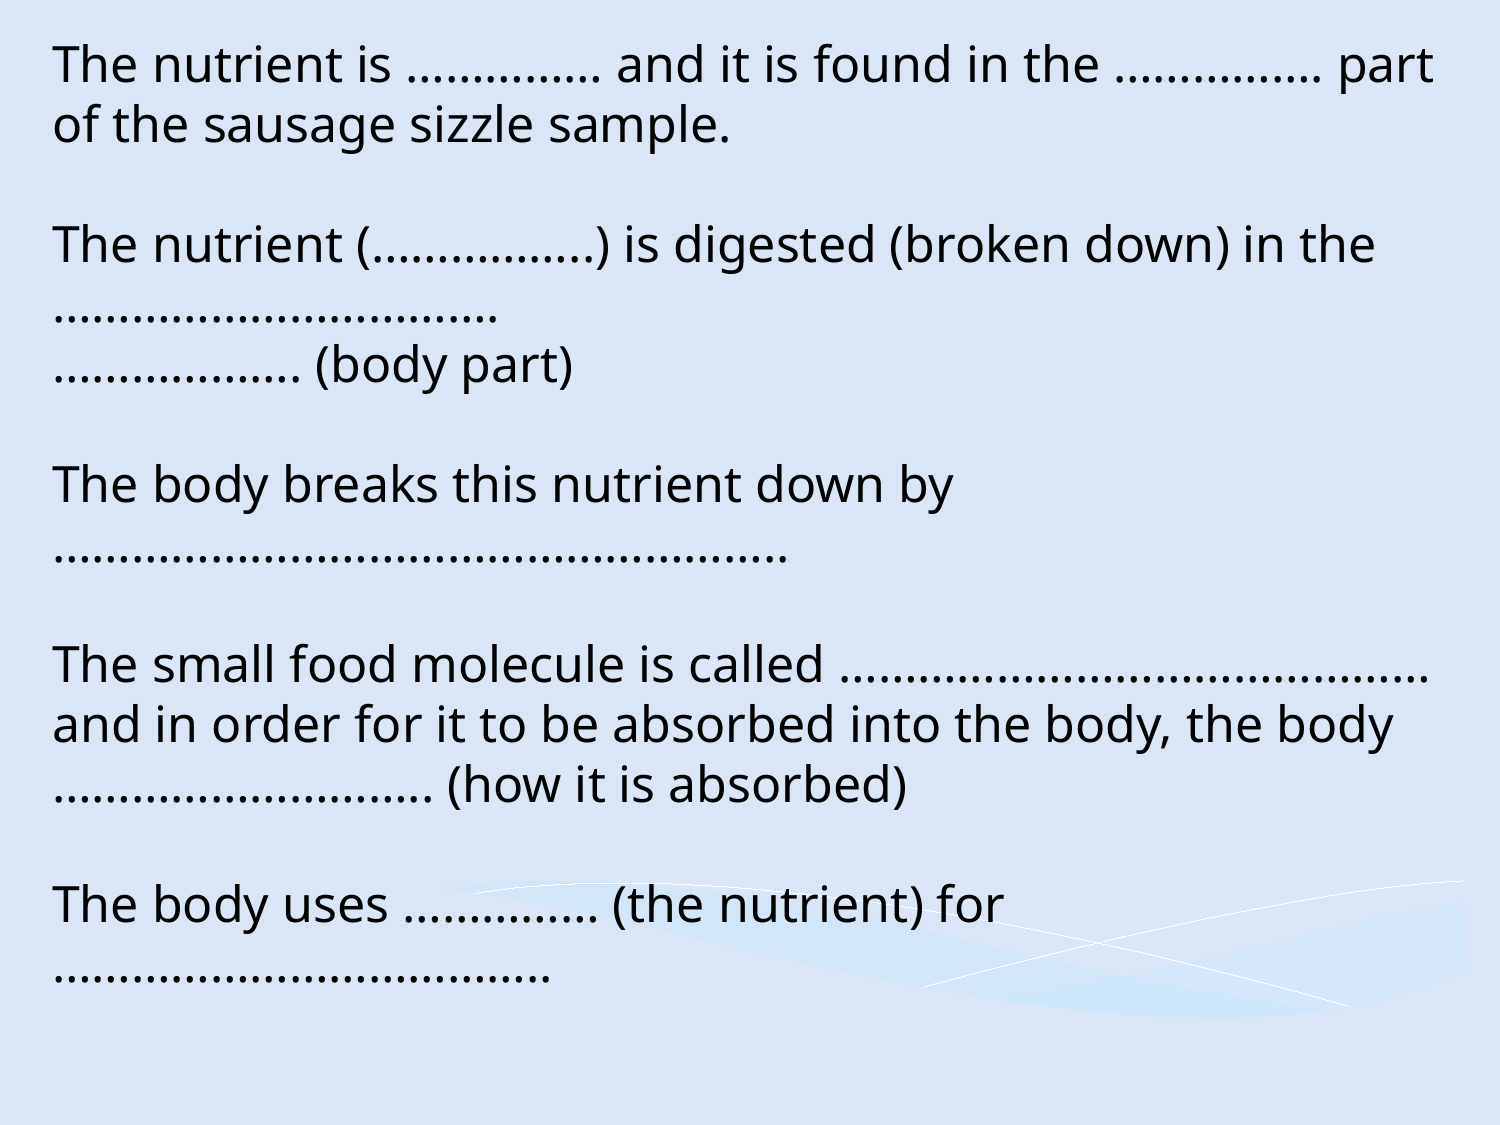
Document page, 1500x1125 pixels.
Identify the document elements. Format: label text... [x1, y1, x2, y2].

text_box The nutrient is …………… and it is found in the ……………. part of the sausage sizzle sample. The nutrient (……………..) is digested (broken down) in the ……………………………. ………………. (body part) The body breaks this nutrient down by ……………………………………………….. The small food molecule is called ……………………………………… and in order for it to be absorbed into the body, the body ……………………….. (how it is absorbed) The body uses …………… (the nutrient) for ……………………………….. [37, 24, 1463, 1000]
